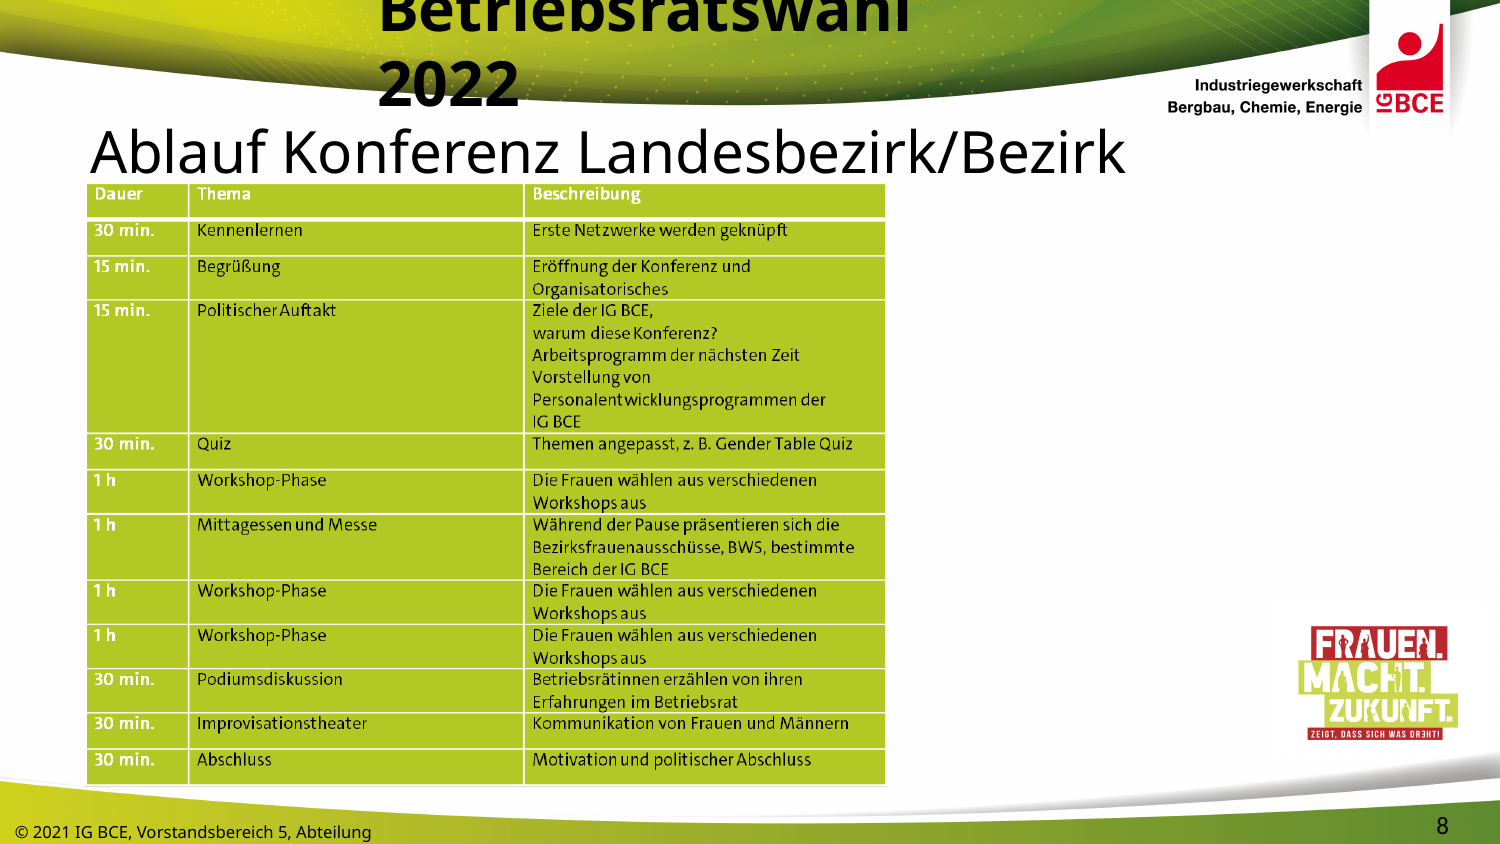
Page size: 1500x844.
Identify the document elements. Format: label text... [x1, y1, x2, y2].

list Ablauf Konferenz Landesbezirk/Bezirk [75, 108, 1425, 665]
title Betriebsratswahl 2022 [362, 1, 1033, 86]
slide_number 8 [1114, 801, 1465, 844]
picture [0, 0, 1500, 844]
